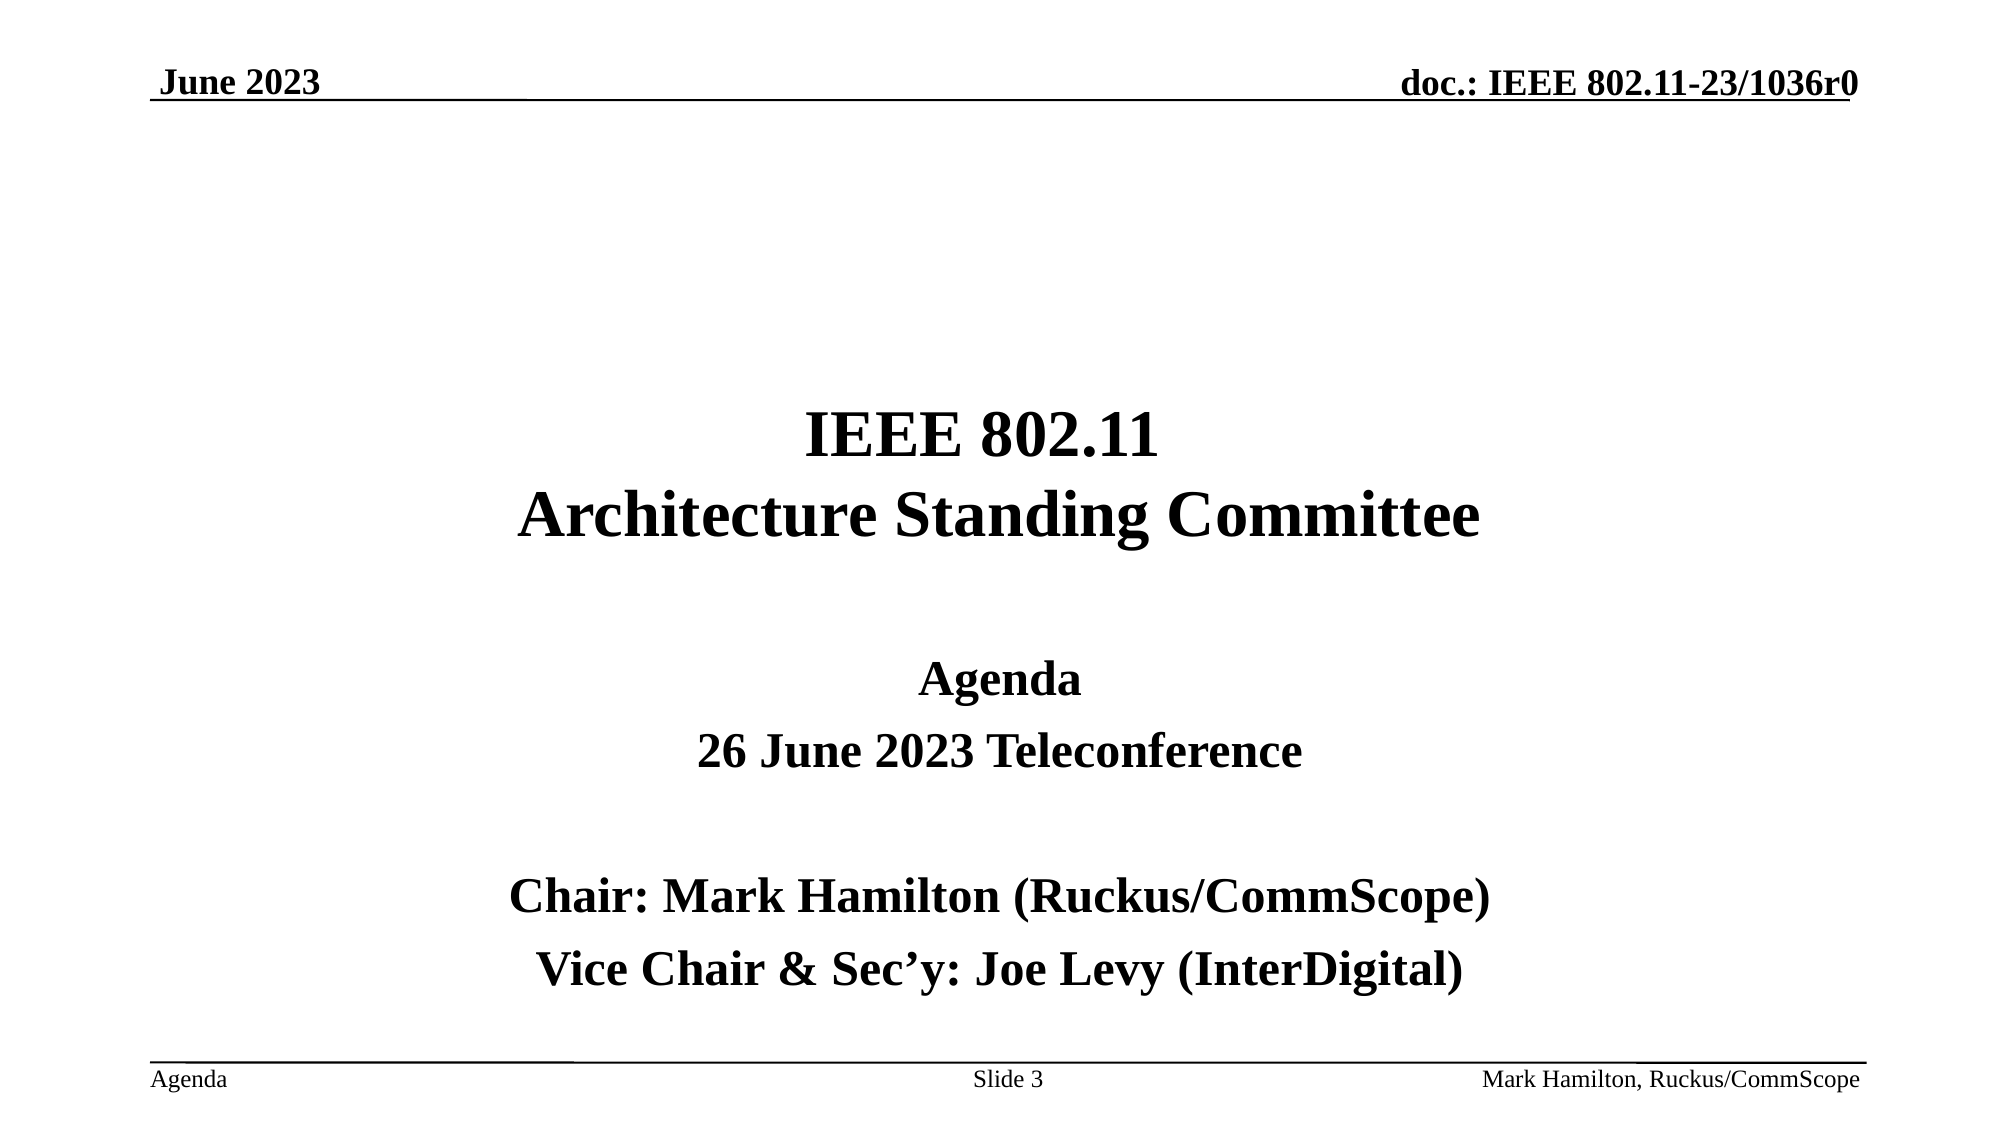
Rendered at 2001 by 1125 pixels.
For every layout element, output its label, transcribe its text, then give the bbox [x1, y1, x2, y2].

title IEEE 802.11 Architecture Standing Committee [149, 349, 1851, 591]
slide_number Slide 3 [950, 1061, 1067, 1123]
subtitle Agenda 26 June 2023 Teleconference Chair: Mark Hamilton (Ruckus/CommScope) Vice Chair & Sec’y: Joe Levy (InterDigital) [299, 637, 1701, 926]
